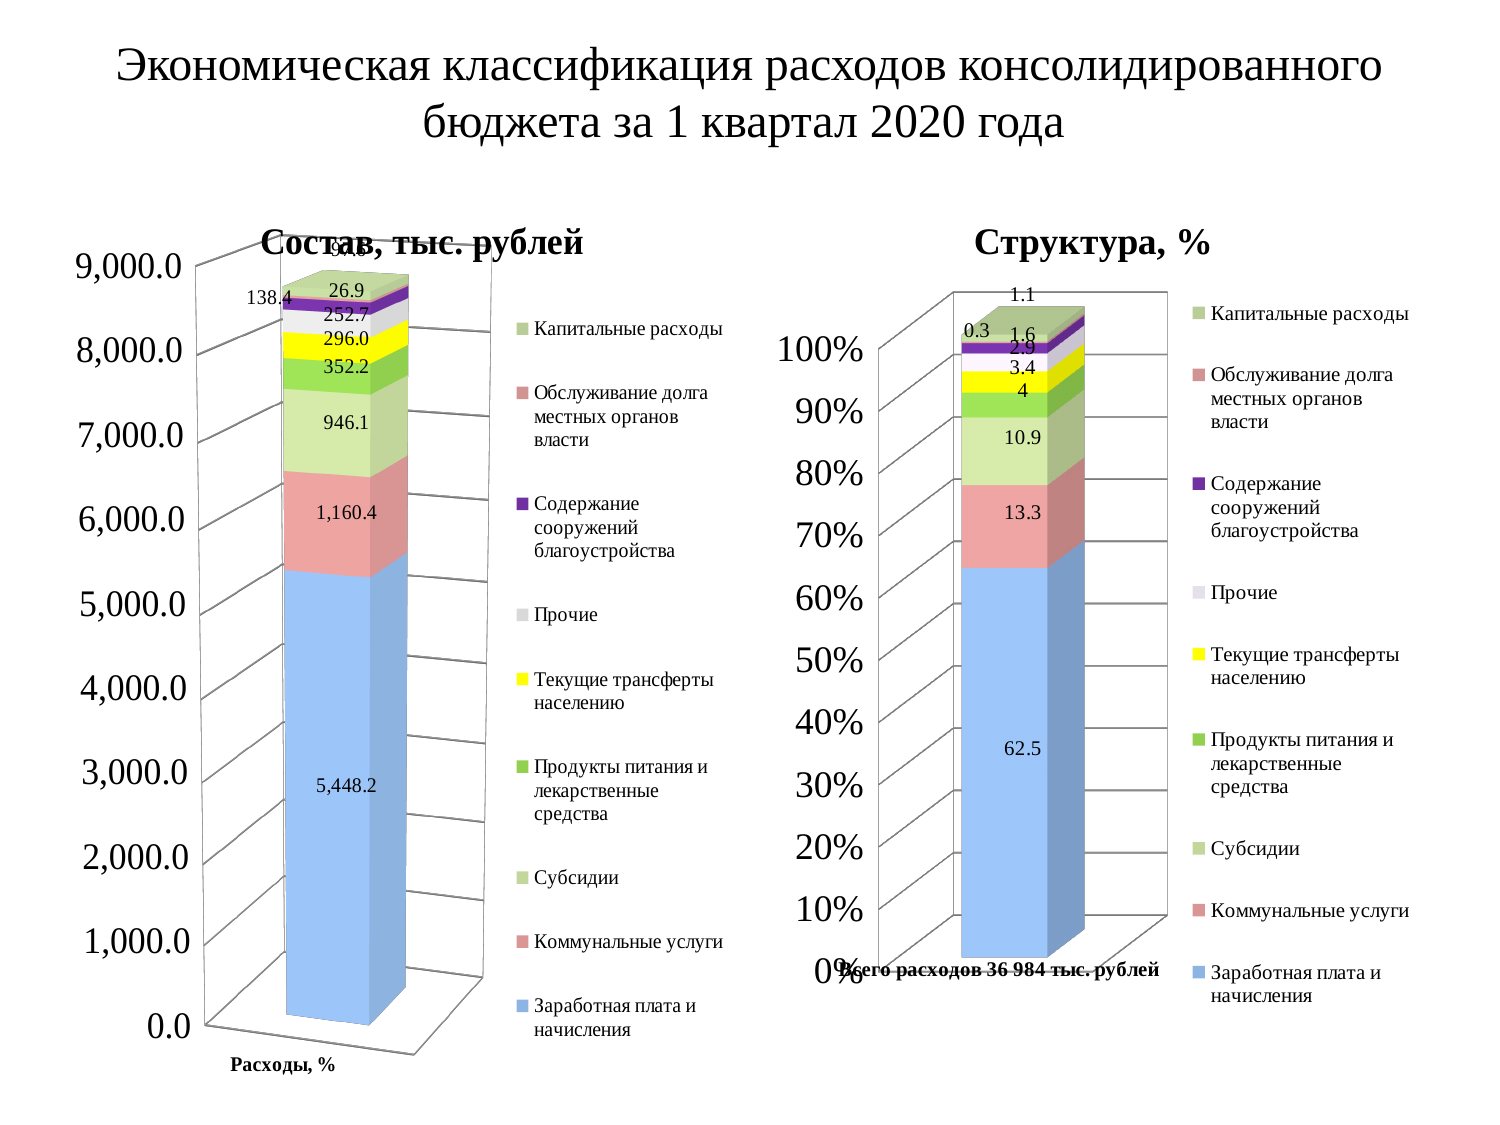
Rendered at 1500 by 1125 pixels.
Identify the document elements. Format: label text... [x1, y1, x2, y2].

chart [761, 184, 1426, 1071]
chart [74, 184, 738, 1083]
title Экономическая классификация расходов консолидированного бюджета за 1 квартал 2020 года [75, 19, 1425, 161]
